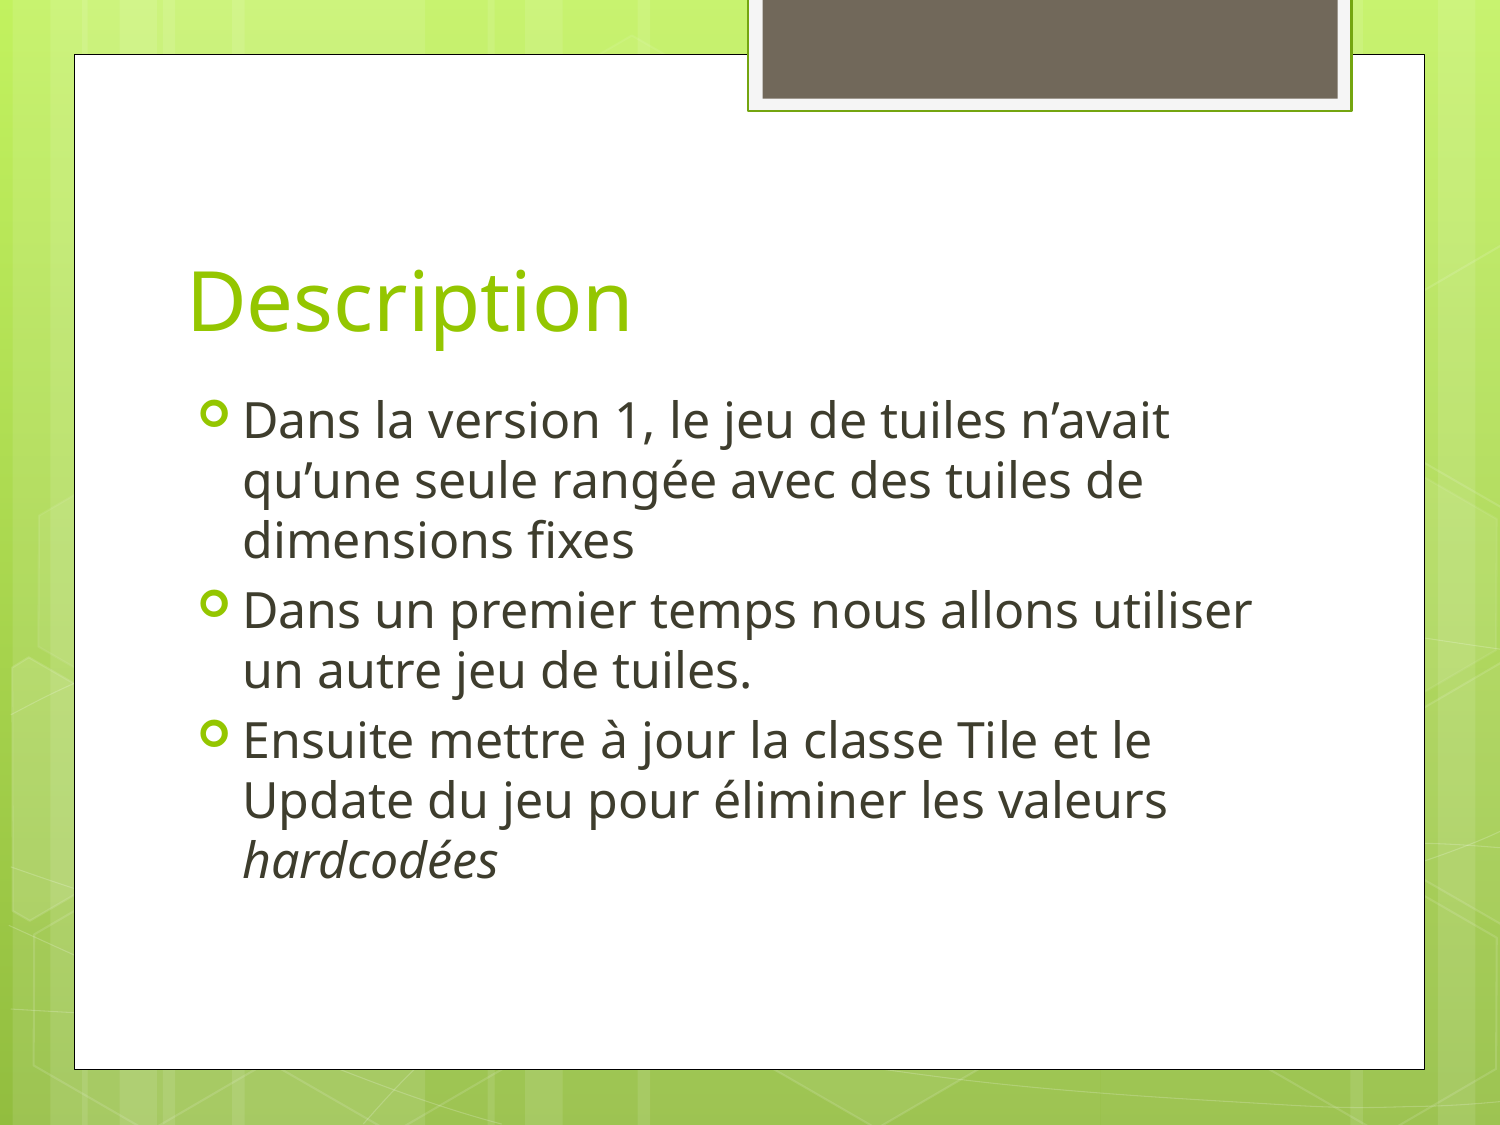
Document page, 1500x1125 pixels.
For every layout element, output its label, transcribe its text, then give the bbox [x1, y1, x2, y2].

title Description [171, 168, 1324, 357]
list Dans la version 1, le jeu de tuiles n’avait qu’une seule rangée avec des tuiles de dimensions fixes Dans un premier temps nous allons utiliser un autre jeu de tuiles. Ensuite mettre à jour la classe Tile et le Update du jeu pour éliminer les valeurs hardcodées [171, 381, 1283, 957]
